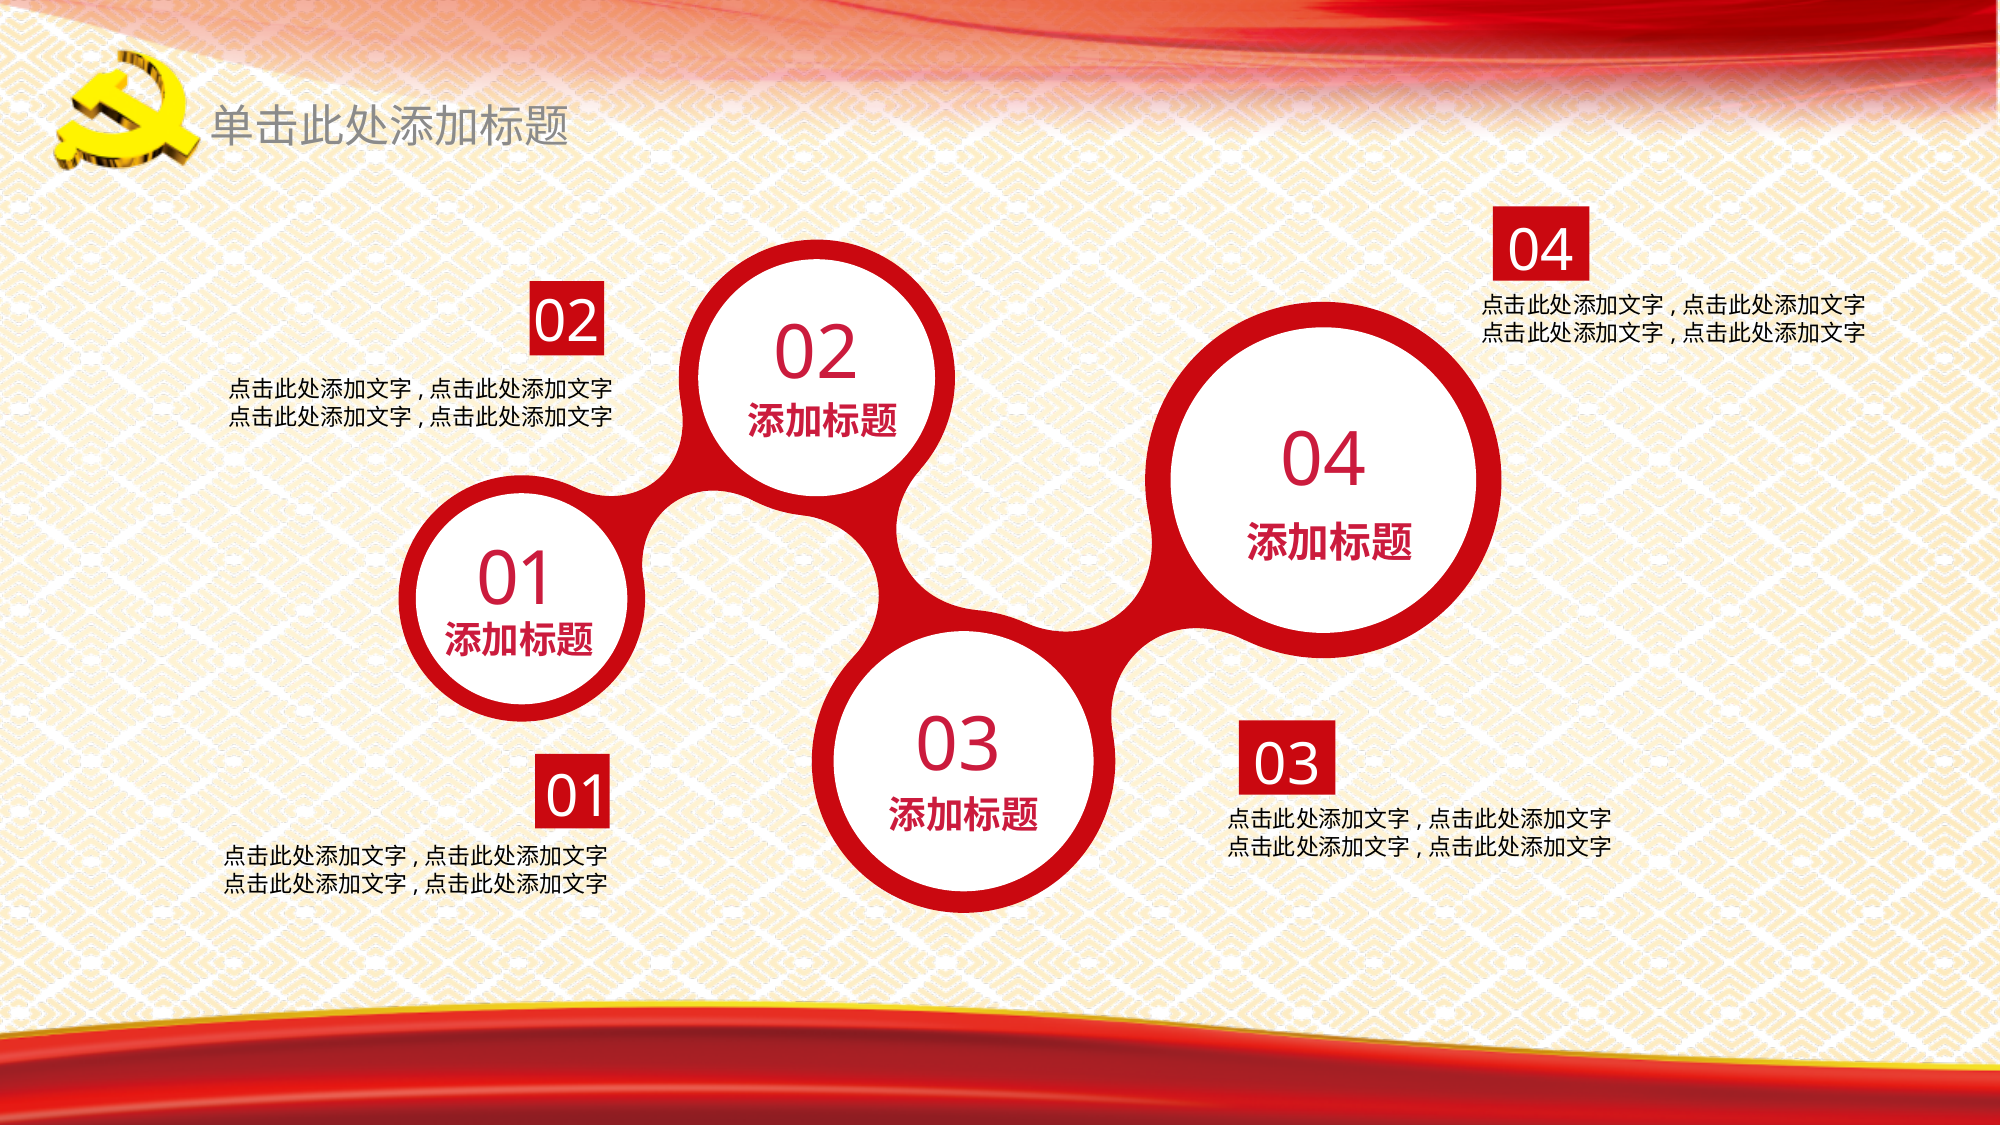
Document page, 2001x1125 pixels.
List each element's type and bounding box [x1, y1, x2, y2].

text_box [429, 521, 610, 673]
text_box [811, 517, 1245, 913]
text_box [398, 401, 754, 722]
text_box [678, 239, 988, 666]
text_box [724, 295, 921, 453]
text_box [110, 275, 629, 475]
text_box [1145, 301, 1502, 659]
text_box [1212, 718, 1752, 870]
text_box [73, 750, 638, 907]
text_box [873, 688, 1054, 847]
text_box [1231, 402, 1428, 578]
picture [0, 0, 2000, 1125]
text_box [1466, 204, 2000, 356]
